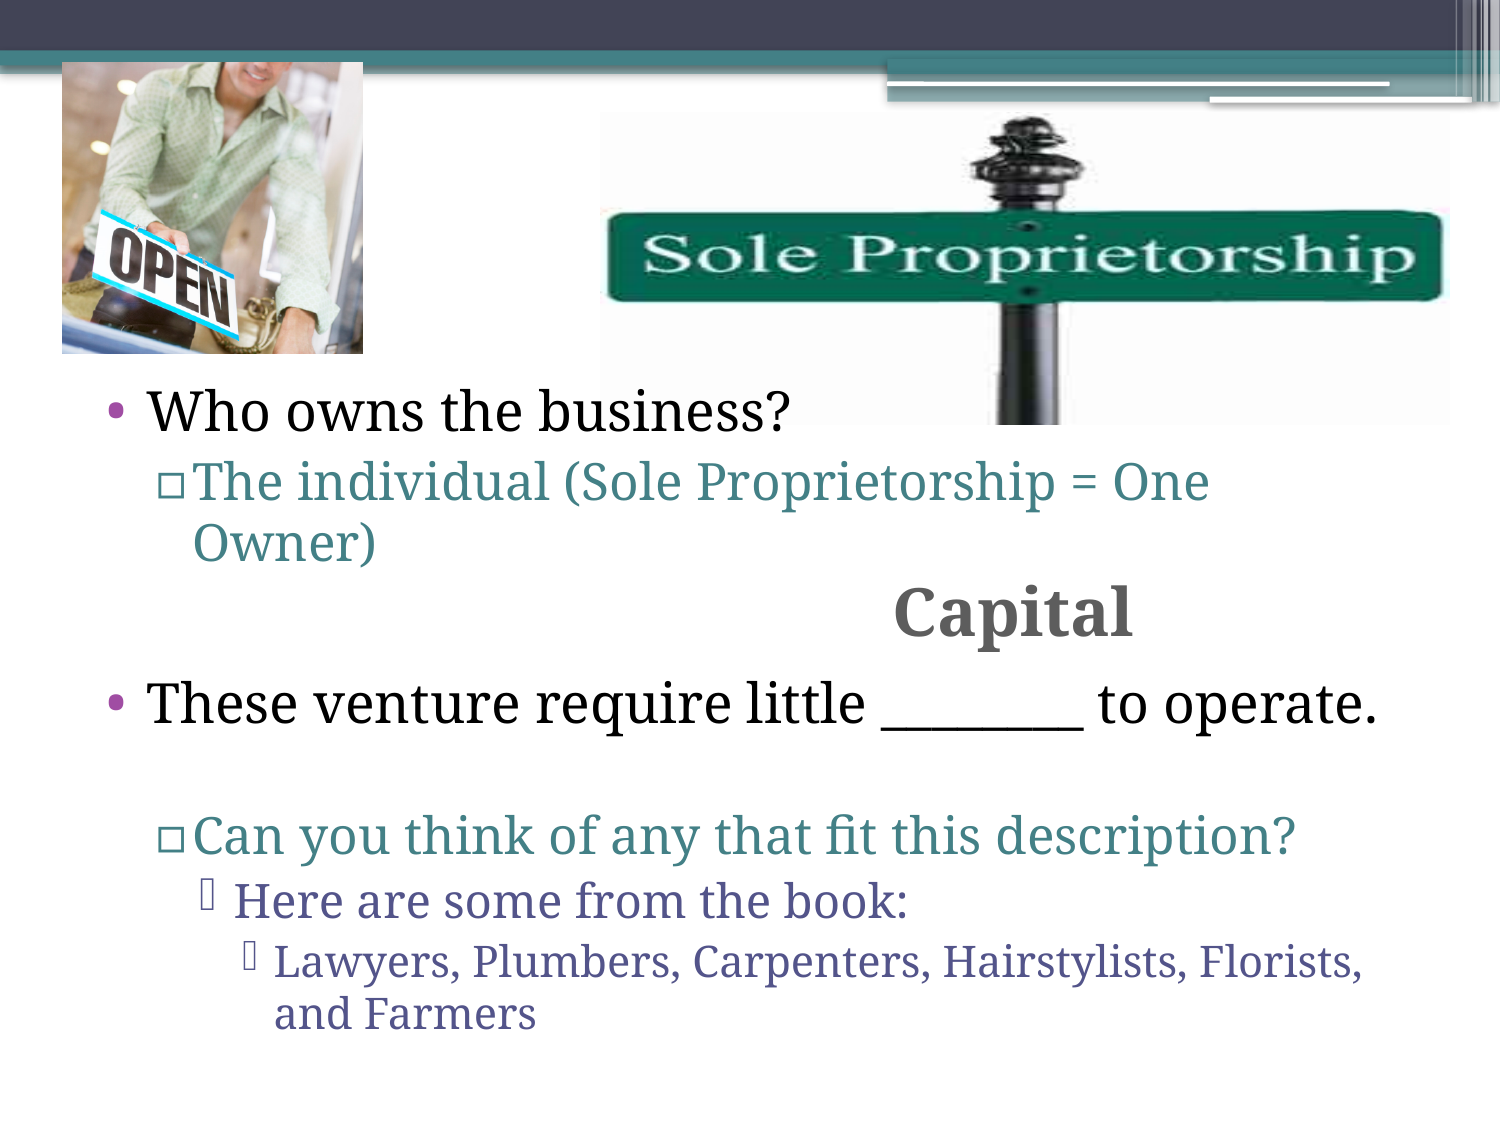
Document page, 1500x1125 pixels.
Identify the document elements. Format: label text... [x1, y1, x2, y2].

text_box Capital [877, 562, 1150, 658]
list Who owns the business? The individual (Sole Proprietorship = One Owner) These venture require little ________ to operate. Can you think of any that fit this description? Here are some from the book: Lawyers, Plumbers, Carpenters, Hairstylists, Florists, and Farmers [75, 368, 1425, 1079]
picture [599, 112, 1451, 426]
picture [62, 62, 363, 354]
